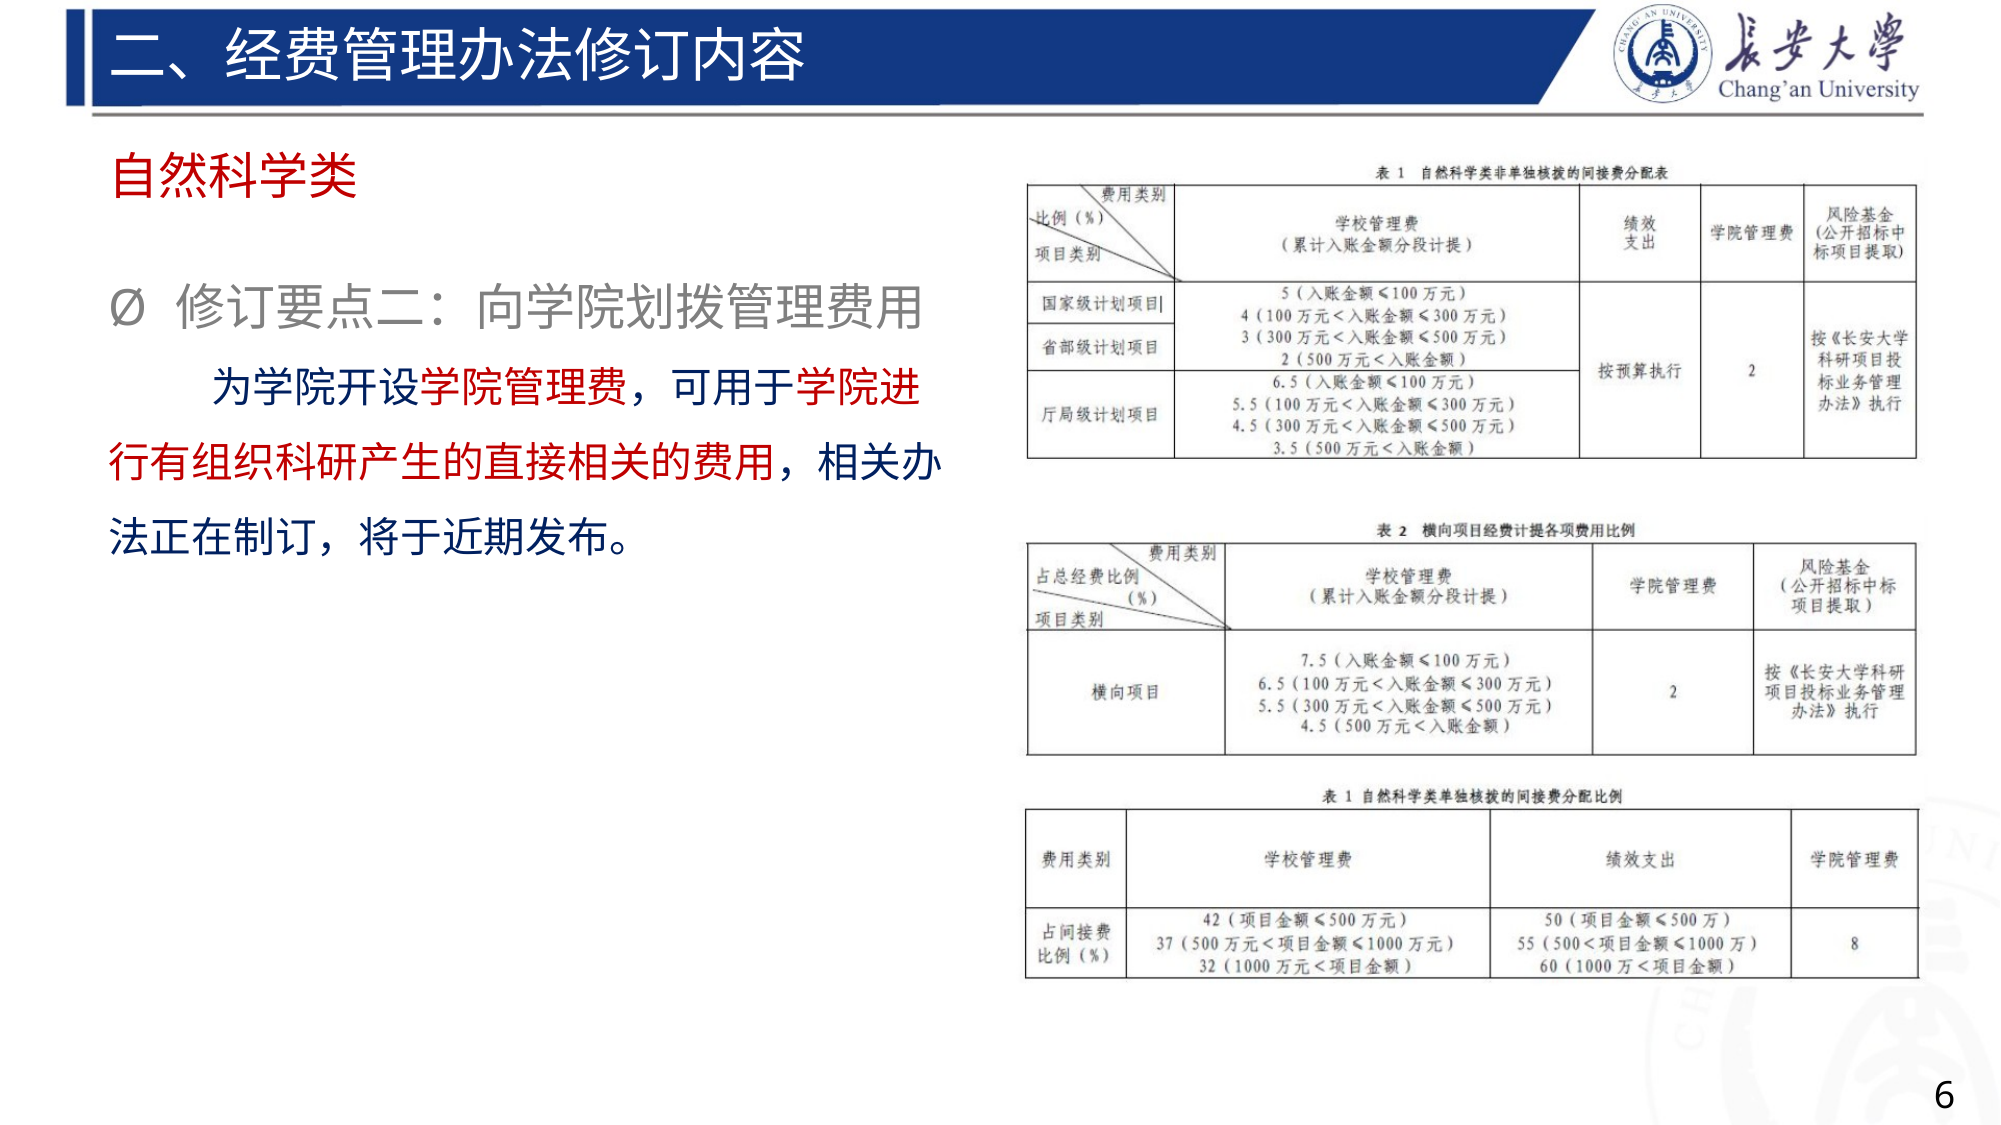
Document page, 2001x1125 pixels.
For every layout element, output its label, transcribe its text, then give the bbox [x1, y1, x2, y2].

text_box 二、经费管理办法修订内容 [108, 27, 834, 88]
text_box 6 [1933, 1076, 1980, 1116]
text_box Ø 修订要点二：向学院划拨管理费用 为学院开设学院管理费，可用于学院进 行有组织科研产生的直接相关的费用，相关办 法正在制订，将于近期发布。 [108, 283, 969, 562]
text_box [0, 0, 2000, 1125]
text_box 自然科学类 [108, 152, 384, 205]
